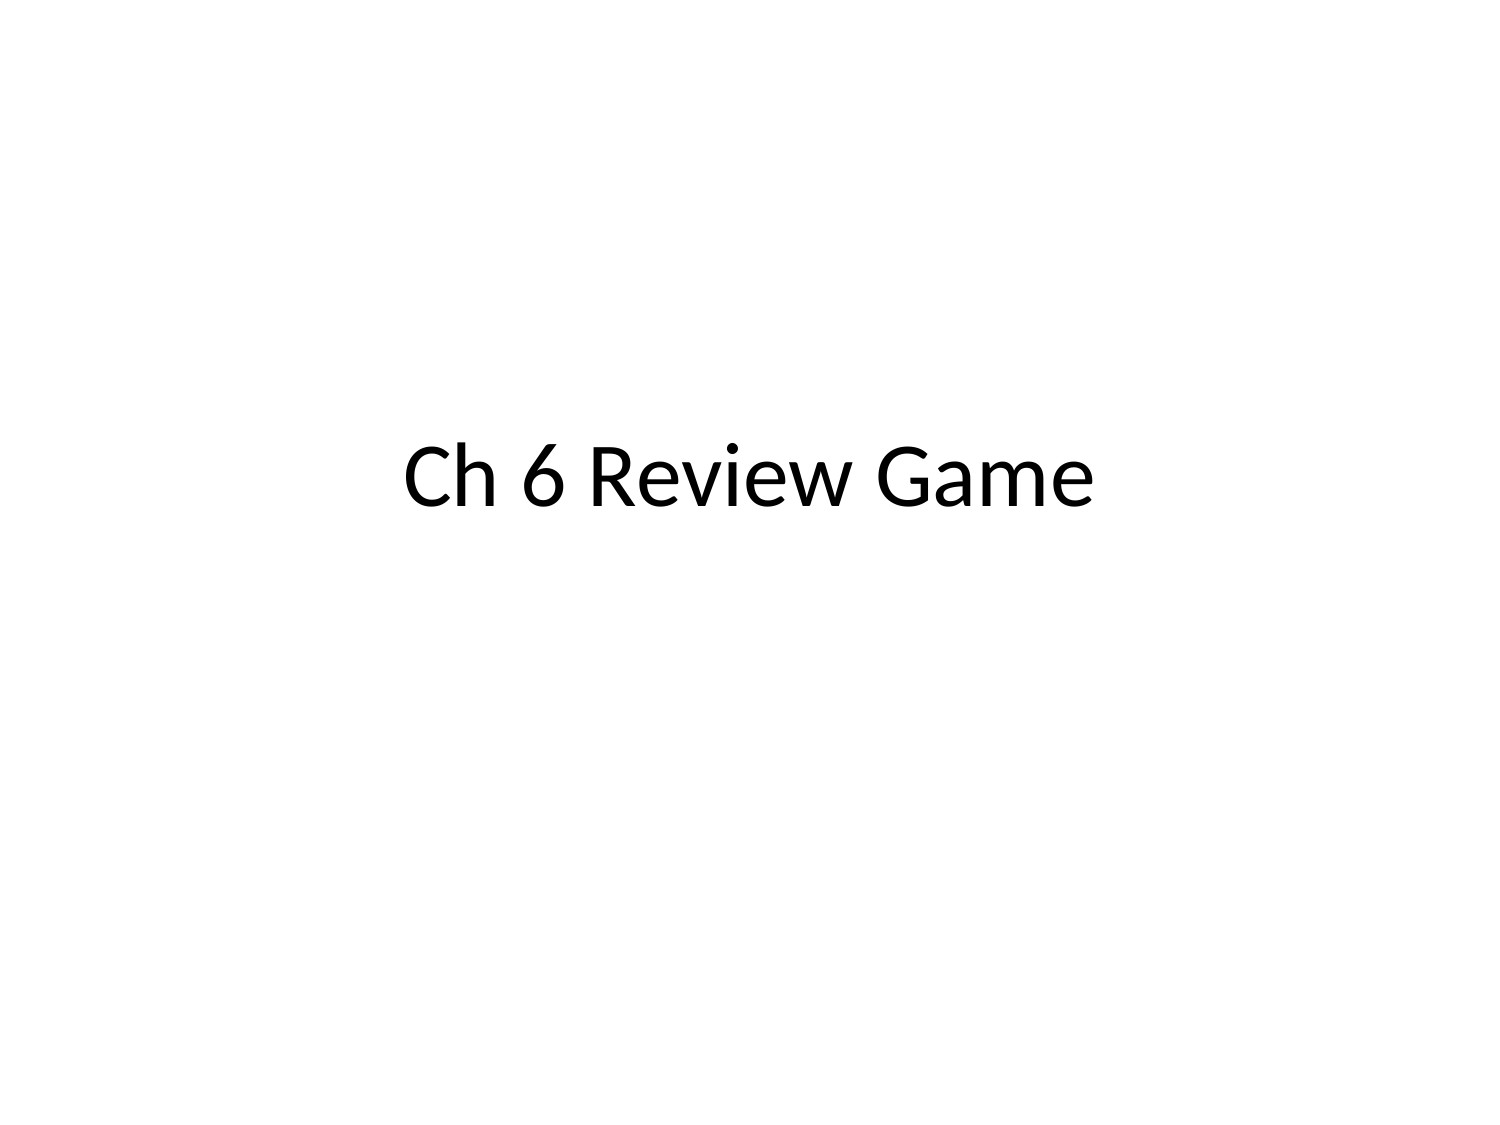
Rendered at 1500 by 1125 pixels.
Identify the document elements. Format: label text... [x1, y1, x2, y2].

title Ch 6 Review Game [112, 349, 1388, 591]
